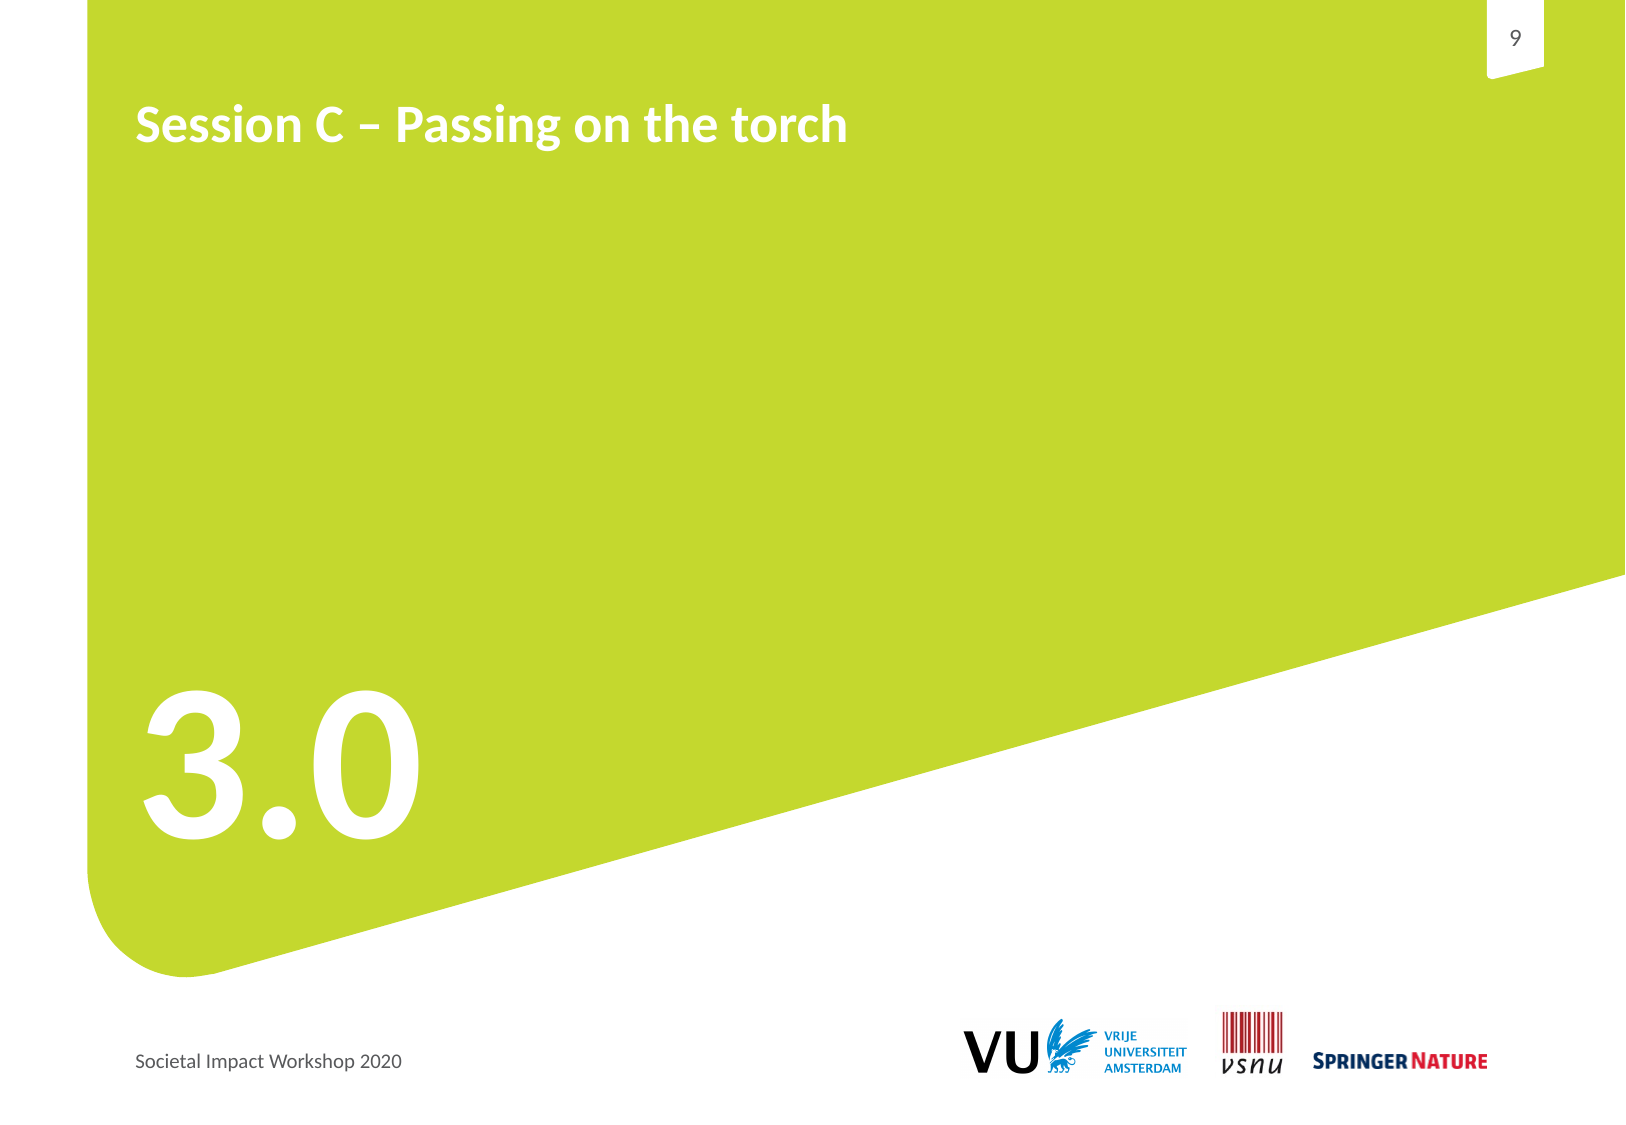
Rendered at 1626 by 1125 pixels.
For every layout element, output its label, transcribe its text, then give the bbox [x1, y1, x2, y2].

picture [960, 1018, 1188, 1079]
picture [1215, 1005, 1289, 1080]
list 3.0 [135, 749, 507, 885]
picture [1313, 1052, 1487, 1069]
title Session C – Passing on the torch [135, 88, 1487, 149]
